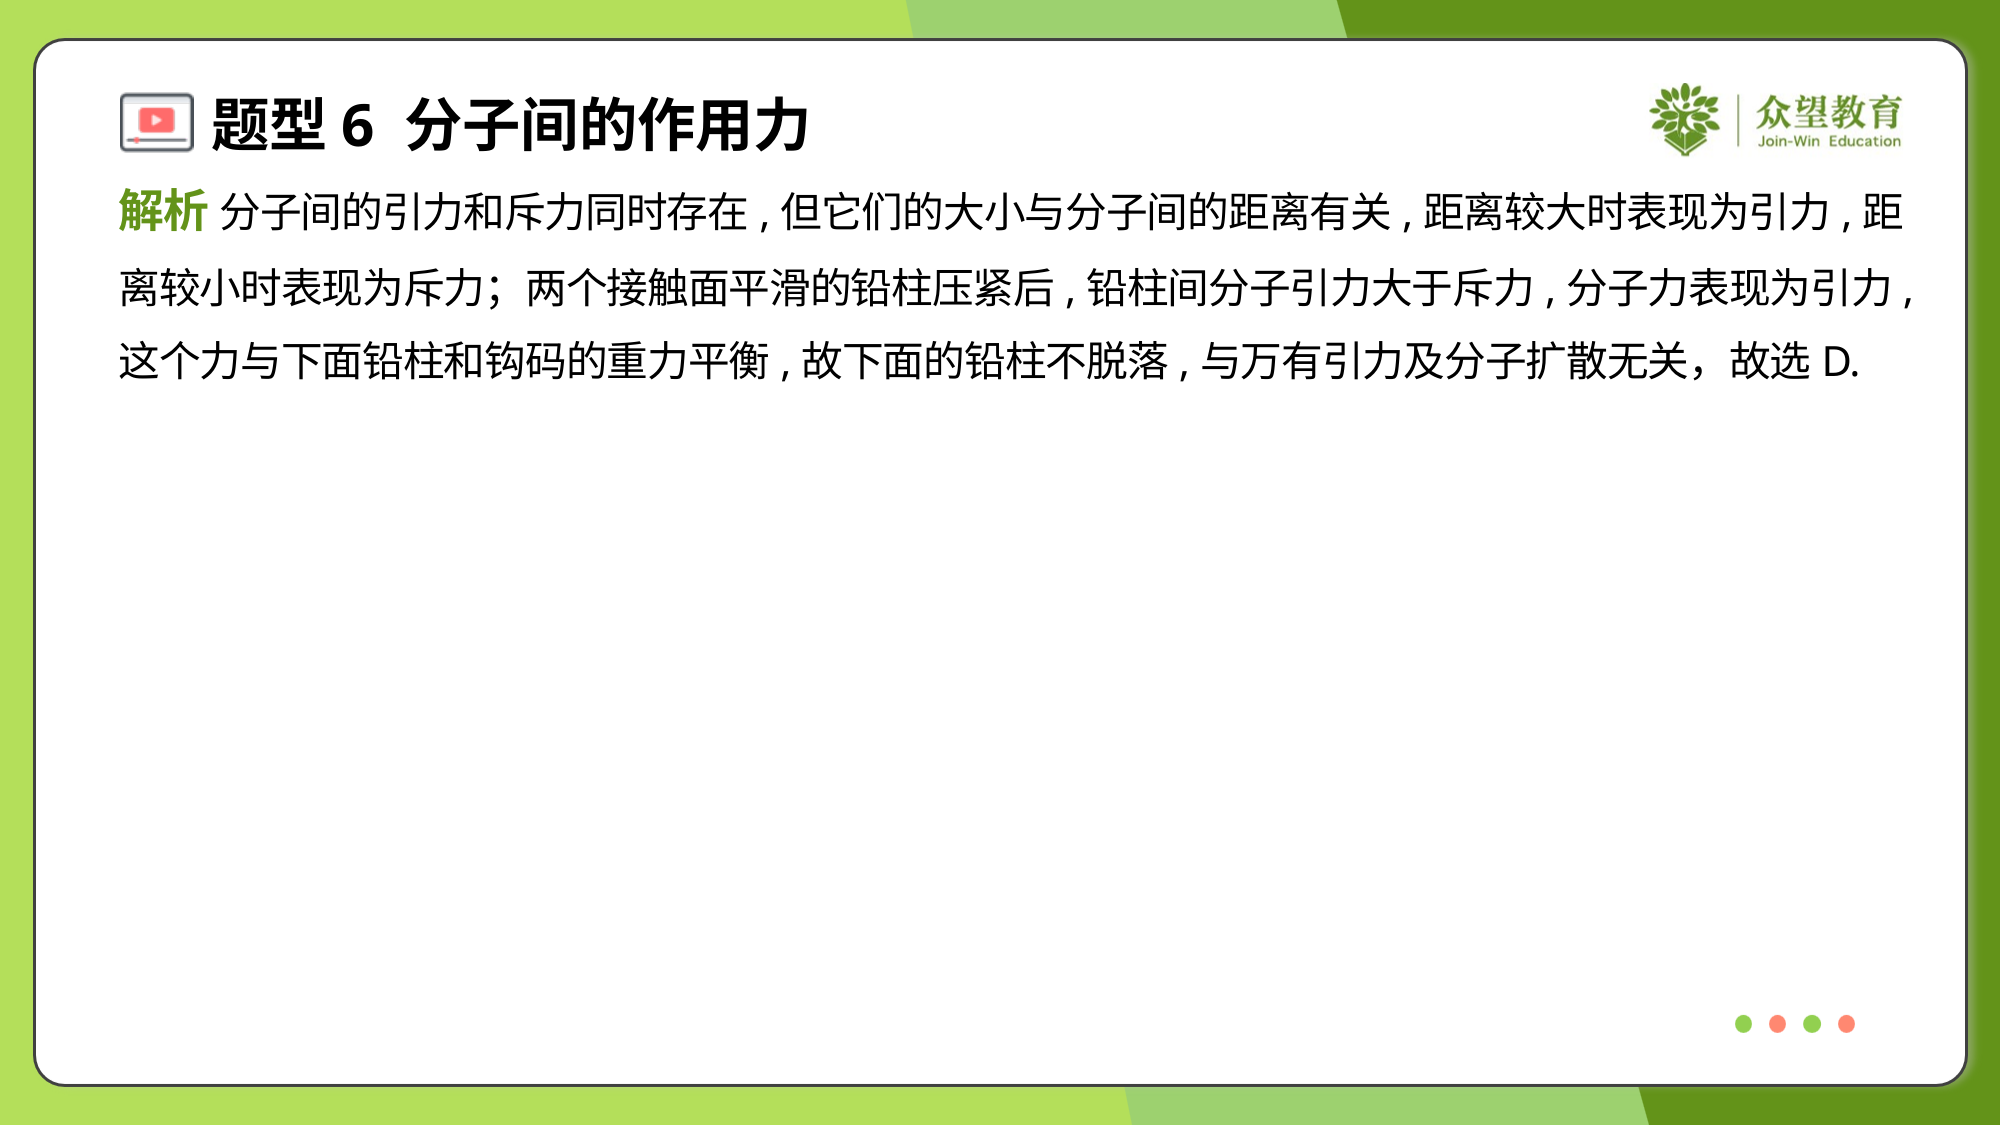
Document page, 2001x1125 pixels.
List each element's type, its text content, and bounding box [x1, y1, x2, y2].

text_box 解析 分子间的引力和斥力同时存在,但它们的大小与分子间的距离有关,距离较大时表现为引力,距 离较小时表现为斥力；两个接触面平滑的铅柱压紧后,铅柱间分子引力大于斥力,分子力表现为引力, 这个力与下面铅柱和钩码的重力平衡,故下面的铅柱不脱落,与万有引力及分子扩散无关，故选D. [118, 159, 1883, 377]
picture [0, 0, 2000, 1125]
